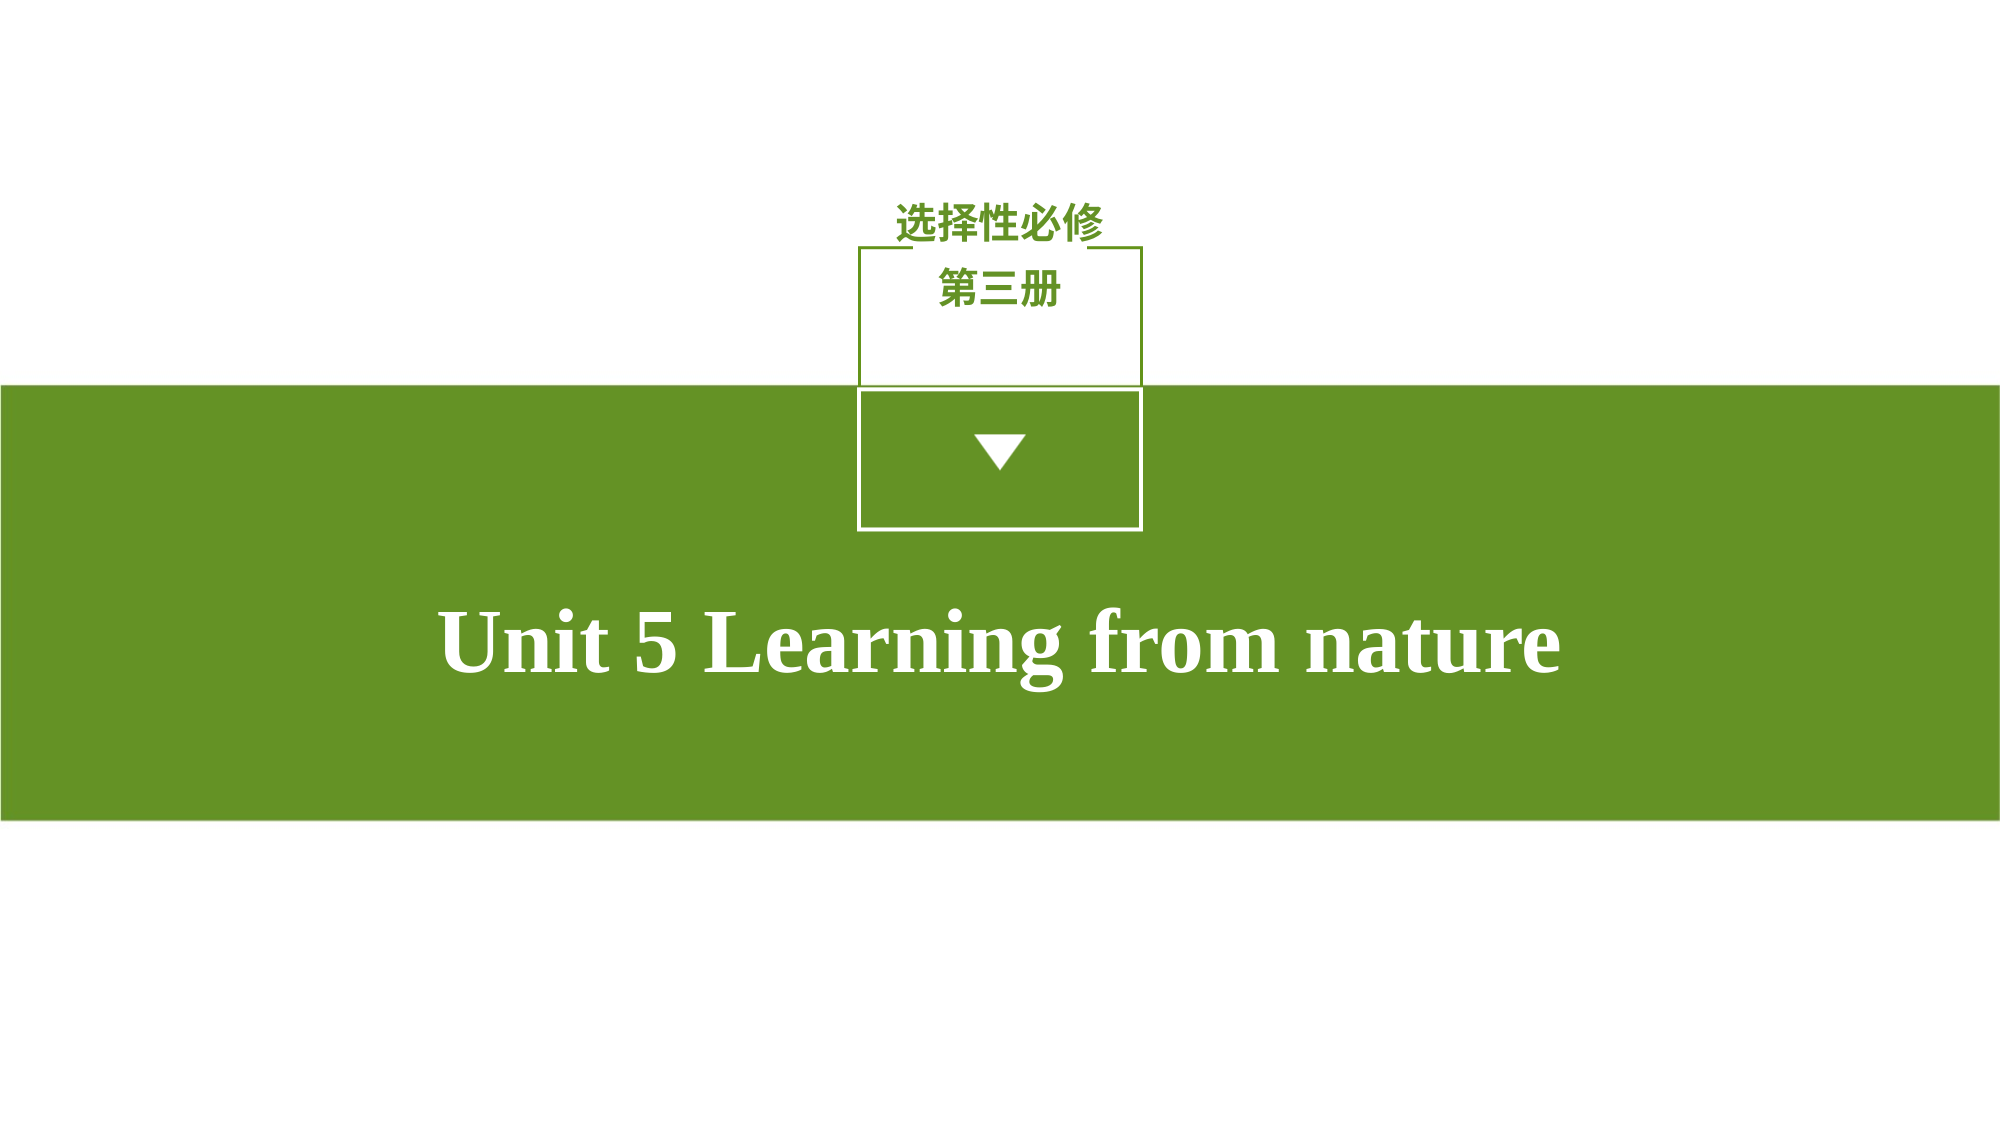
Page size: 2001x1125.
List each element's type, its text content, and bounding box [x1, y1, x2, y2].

picture [0, 699, 2000, 1125]
text_box Unit 5 Learning from nature [0, 572, 2000, 699]
text_box 选择性必修第三册 [880, 181, 1119, 312]
picture [0, 0, 2000, 572]
